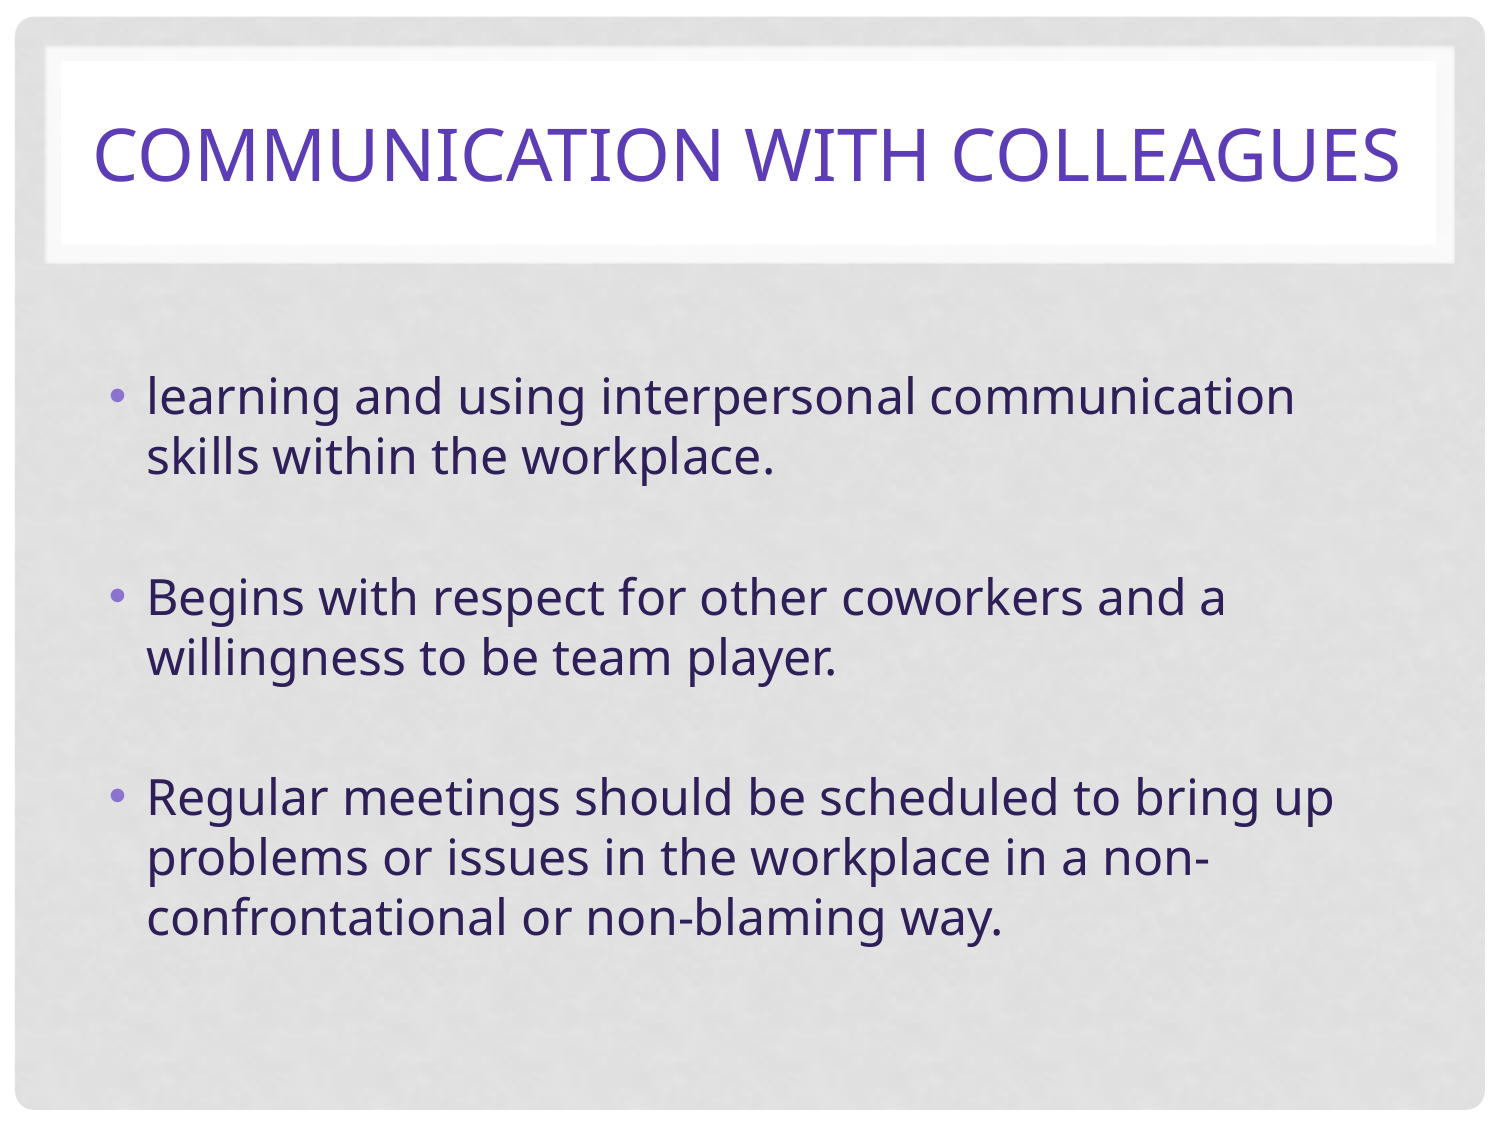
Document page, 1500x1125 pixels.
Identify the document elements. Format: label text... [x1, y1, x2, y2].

title Communication With Colleagues [69, 66, 1425, 238]
list learning and using interpersonal communication skills within the workplace. Begins with respect for other coworkers and a willingness to be team player. Regular meetings should be scheduled to bring up problems or issues in the workplace in a non-confrontational or non-blaming way. [75, 287, 1425, 1005]
